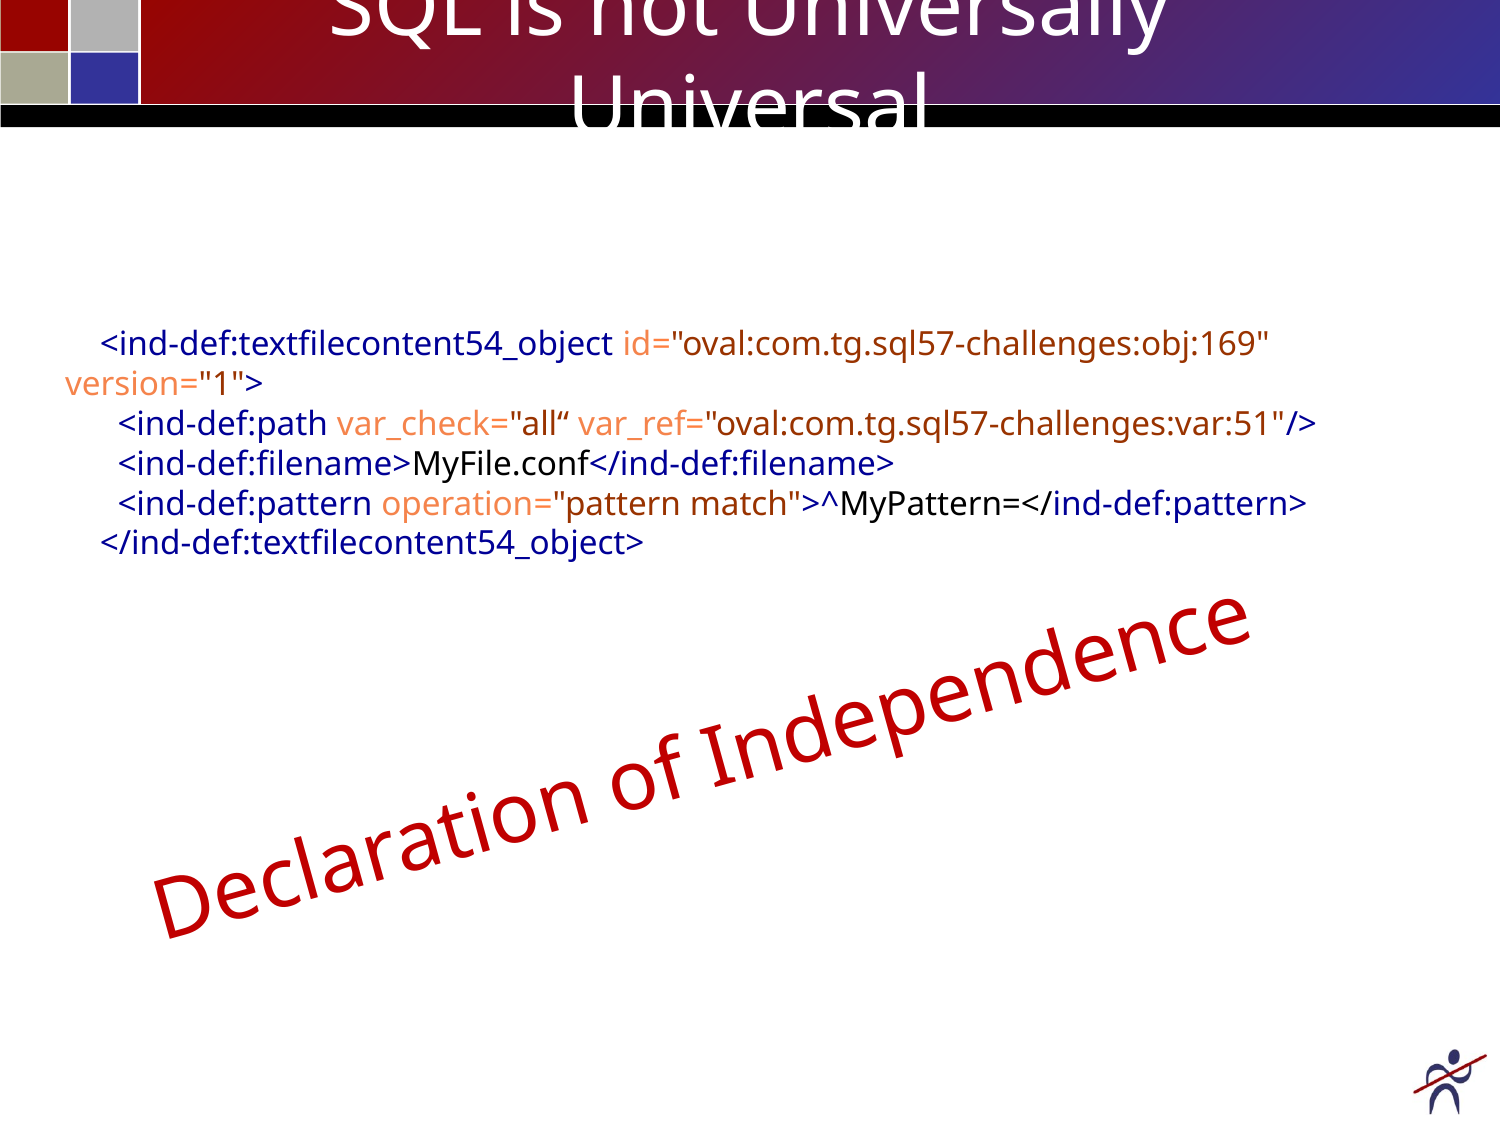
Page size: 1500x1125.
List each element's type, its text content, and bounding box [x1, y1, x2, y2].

title SQL is not Universally Universal [146, 0, 1354, 104]
picture [1412, 1049, 1488, 1115]
text_box Declaration of Independence [123, 544, 1278, 969]
text_box <ind-def:textfilecontent54_object id="oval:com.tg.sql57-challenges:obj:169" version="1"> <ind-def:path var_check="all“ var_ref="oval:com.tg.sql57-challenges:var:51"/> <ind-def:filename>MyFile.conf</ind-def:filename> <ind-def:pattern operation="pattern match">^MyPattern=</ind-def:pattern> </ind-def:textfilecontent54_object> [50, 314, 1438, 570]
